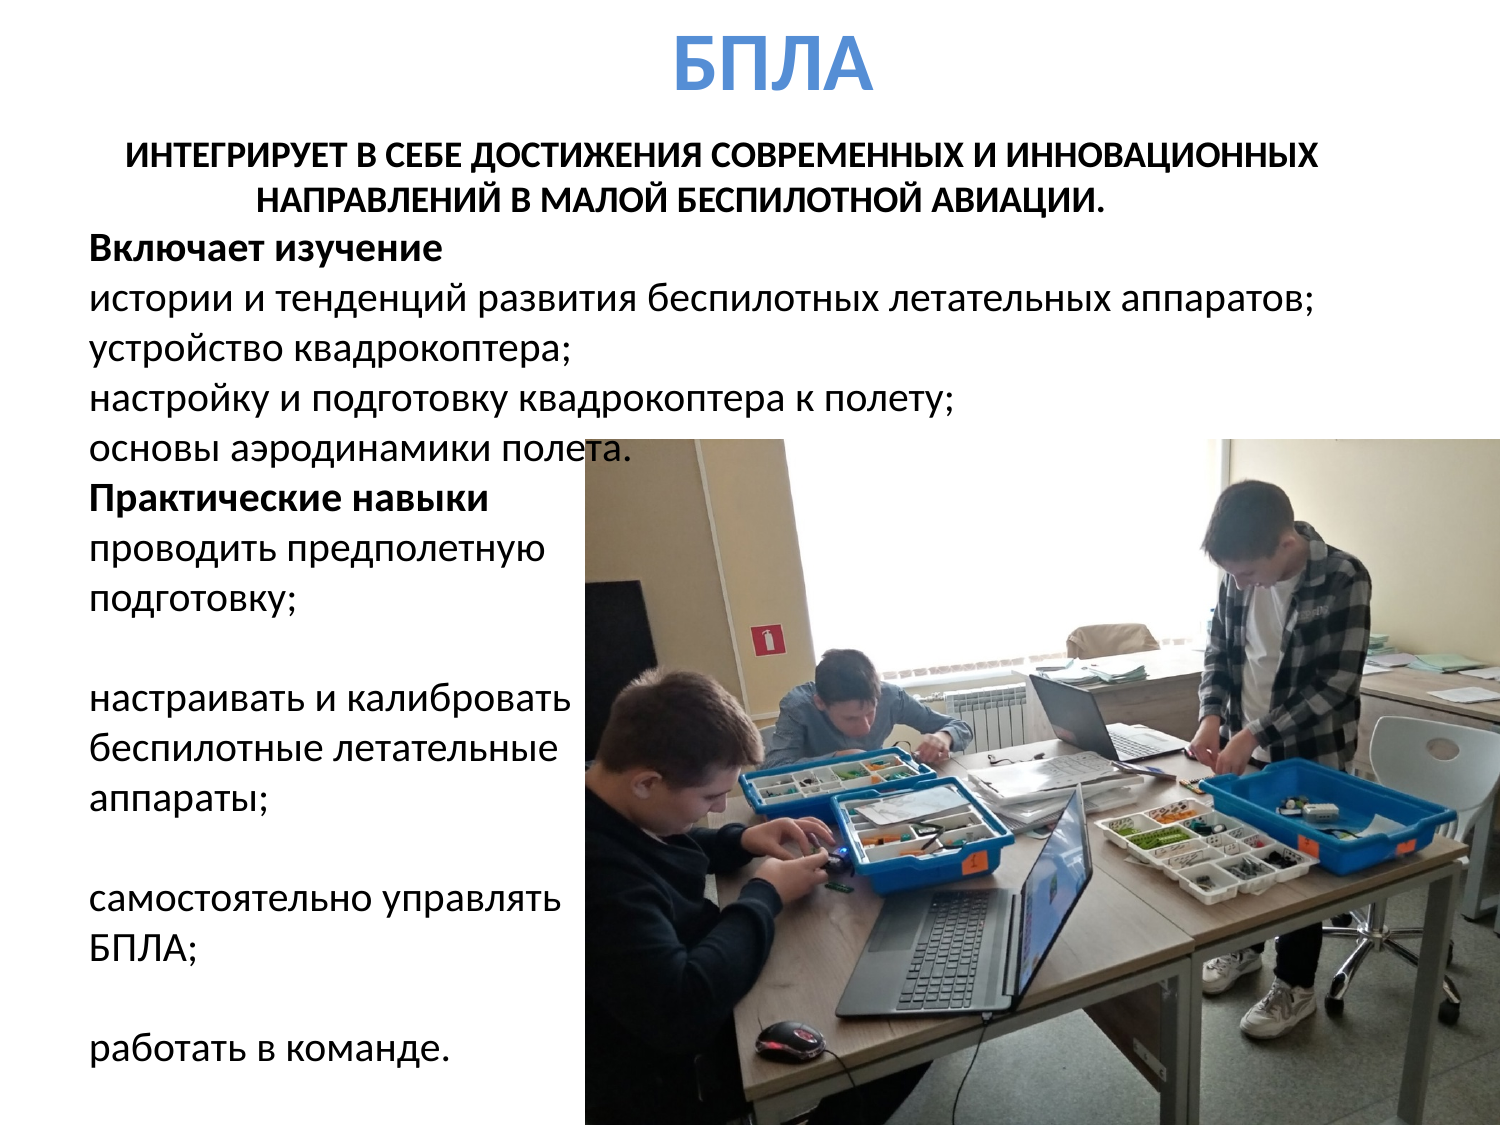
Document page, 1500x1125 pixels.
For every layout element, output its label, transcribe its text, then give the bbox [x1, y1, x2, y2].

picture [585, 439, 1500, 1125]
text_box Интегрирует в себе достижения современных и инновационных направлений в малой беспилотной авиации. Включает изучение истории и тенденций развития беспилотных летательных аппаратов; устройство квадрокоптера; настройку и подготовку квадрокоптера к полету; основы аэродинамики полета. Практические навыки проводить предполетную подготовку; настраивать и калибровать беспилотные летательные аппараты; самостоятельно управлять БПЛА; работать в команде. [0, 122, 1372, 1125]
title БПЛА [257, 0, 1290, 118]
